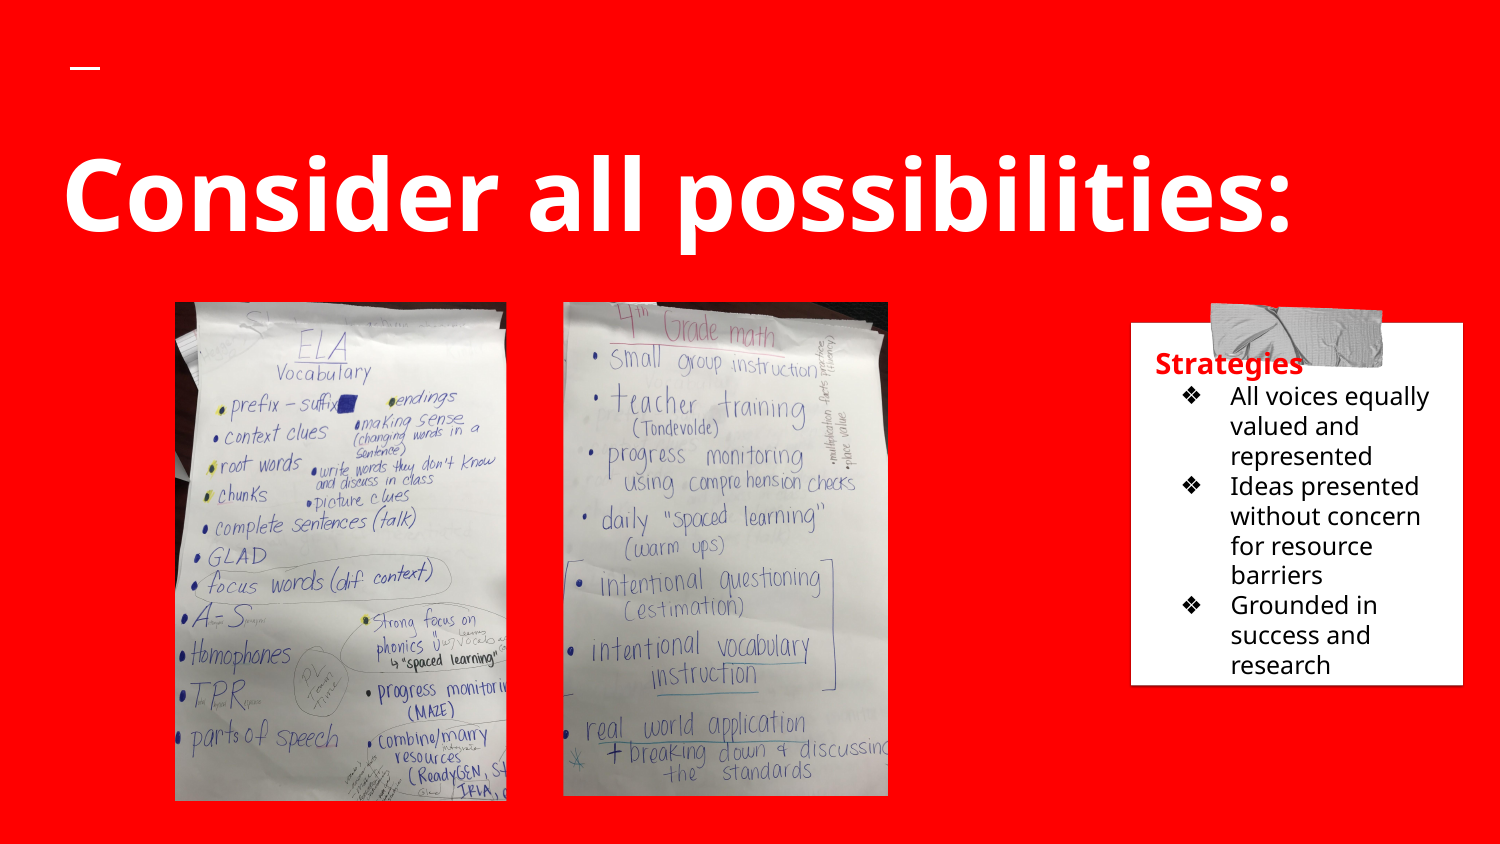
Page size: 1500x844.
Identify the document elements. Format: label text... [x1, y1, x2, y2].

picture [563, 302, 888, 796]
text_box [1117, 302, 1476, 701]
title Consider all possibilities: [46, 116, 1461, 807]
picture [165, 302, 507, 801]
